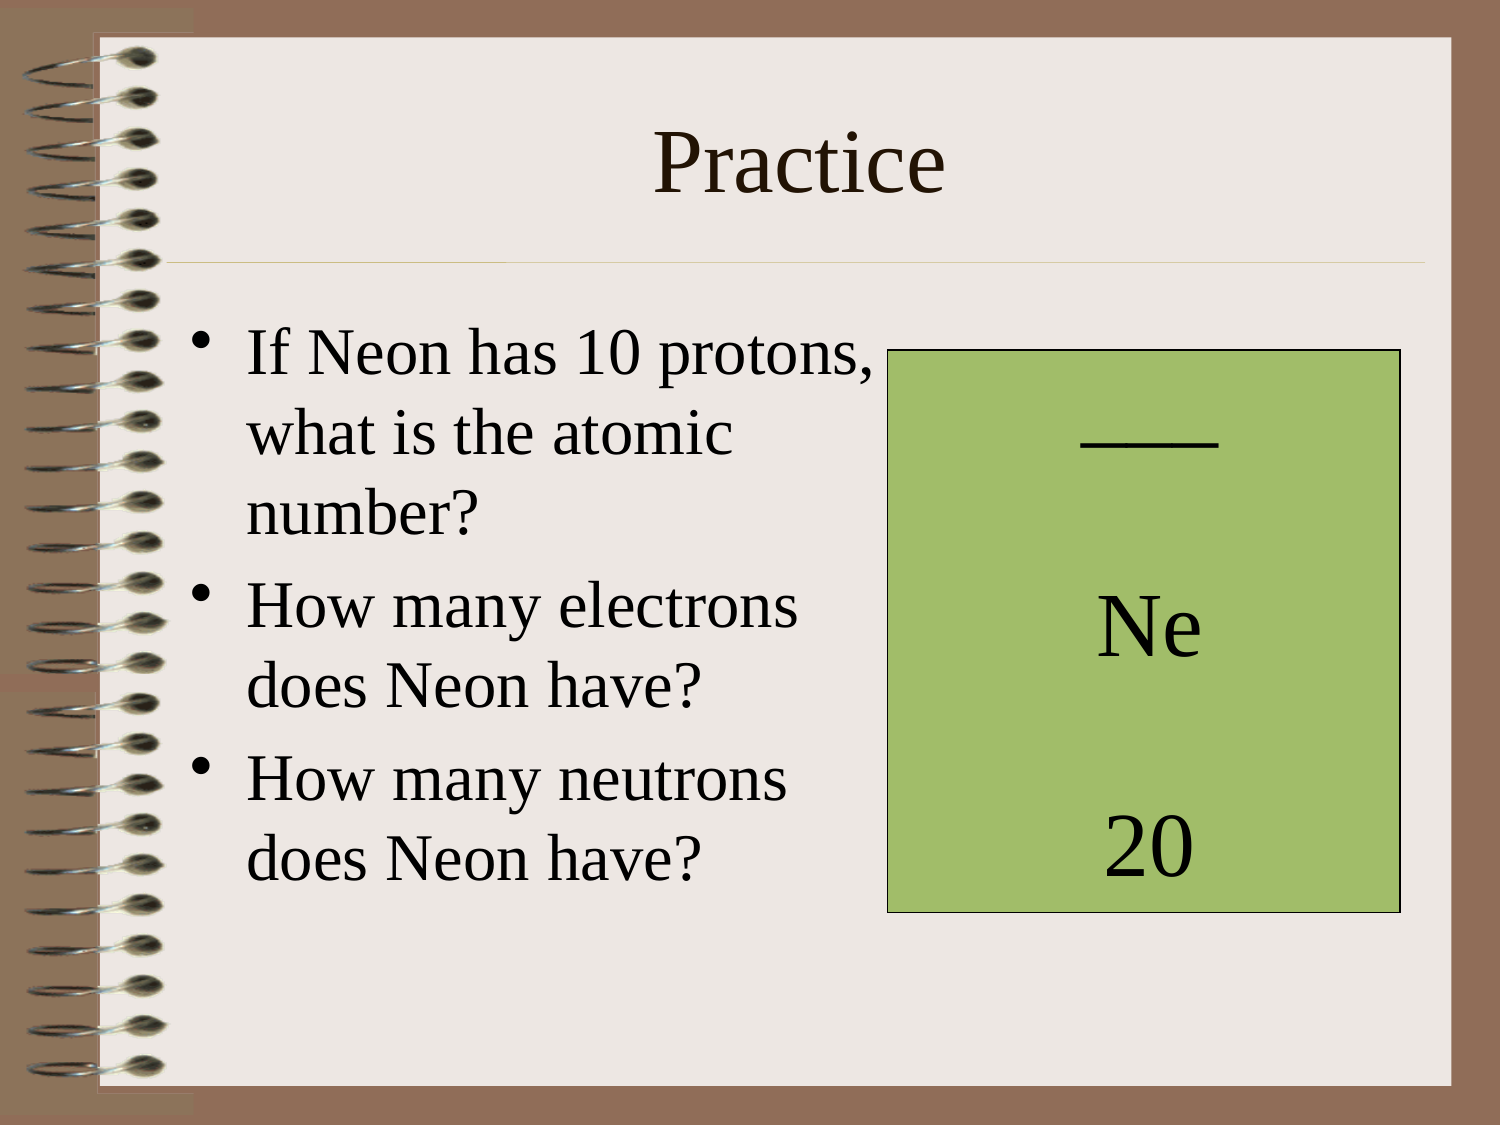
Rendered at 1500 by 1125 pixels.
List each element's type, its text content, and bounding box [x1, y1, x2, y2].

picture [0, 692, 194, 1115]
title Practice [174, 62, 1426, 251]
picture [0, 8, 194, 674]
text_box [887, 350, 1400, 913]
text_box ___ Ne 20 [937, 337, 1363, 902]
list If Neon has 10 protons, what is the atomic number? How many electrons does Neon have? How many neutrons does Neon have? [174, 299, 1426, 976]
